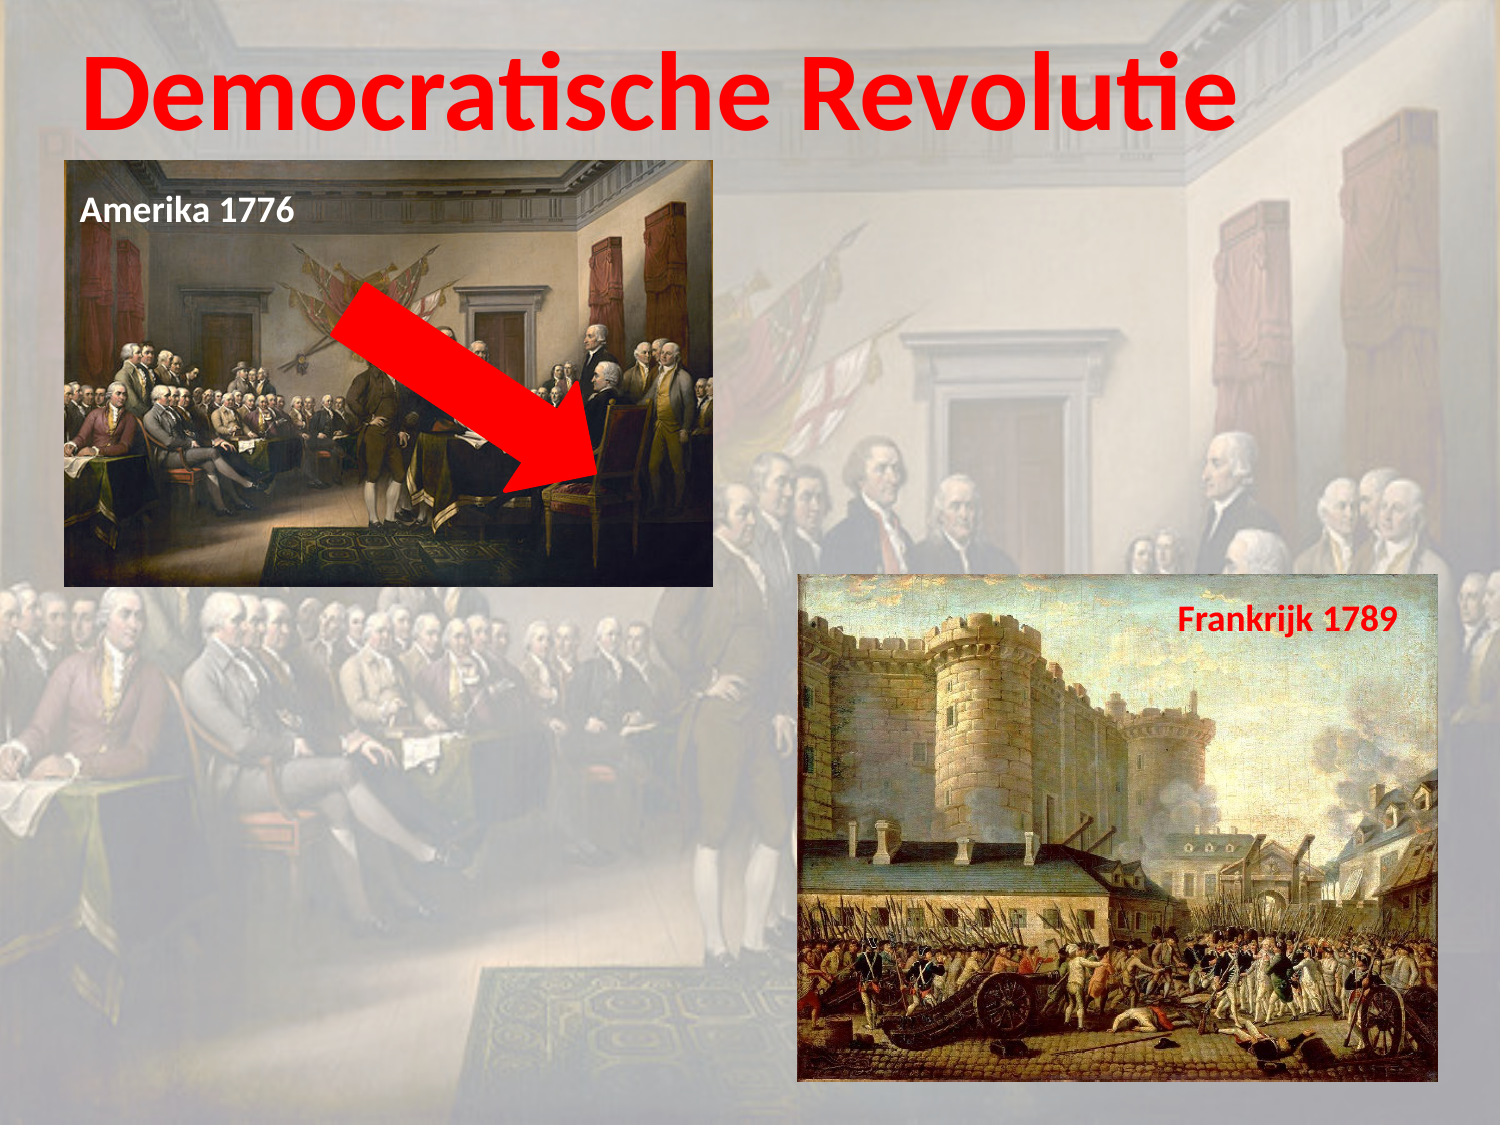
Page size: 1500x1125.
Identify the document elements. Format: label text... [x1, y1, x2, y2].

title Democratische Revolutie [64, 9, 1258, 161]
picture [796, 574, 1439, 1082]
picture [64, 160, 713, 587]
